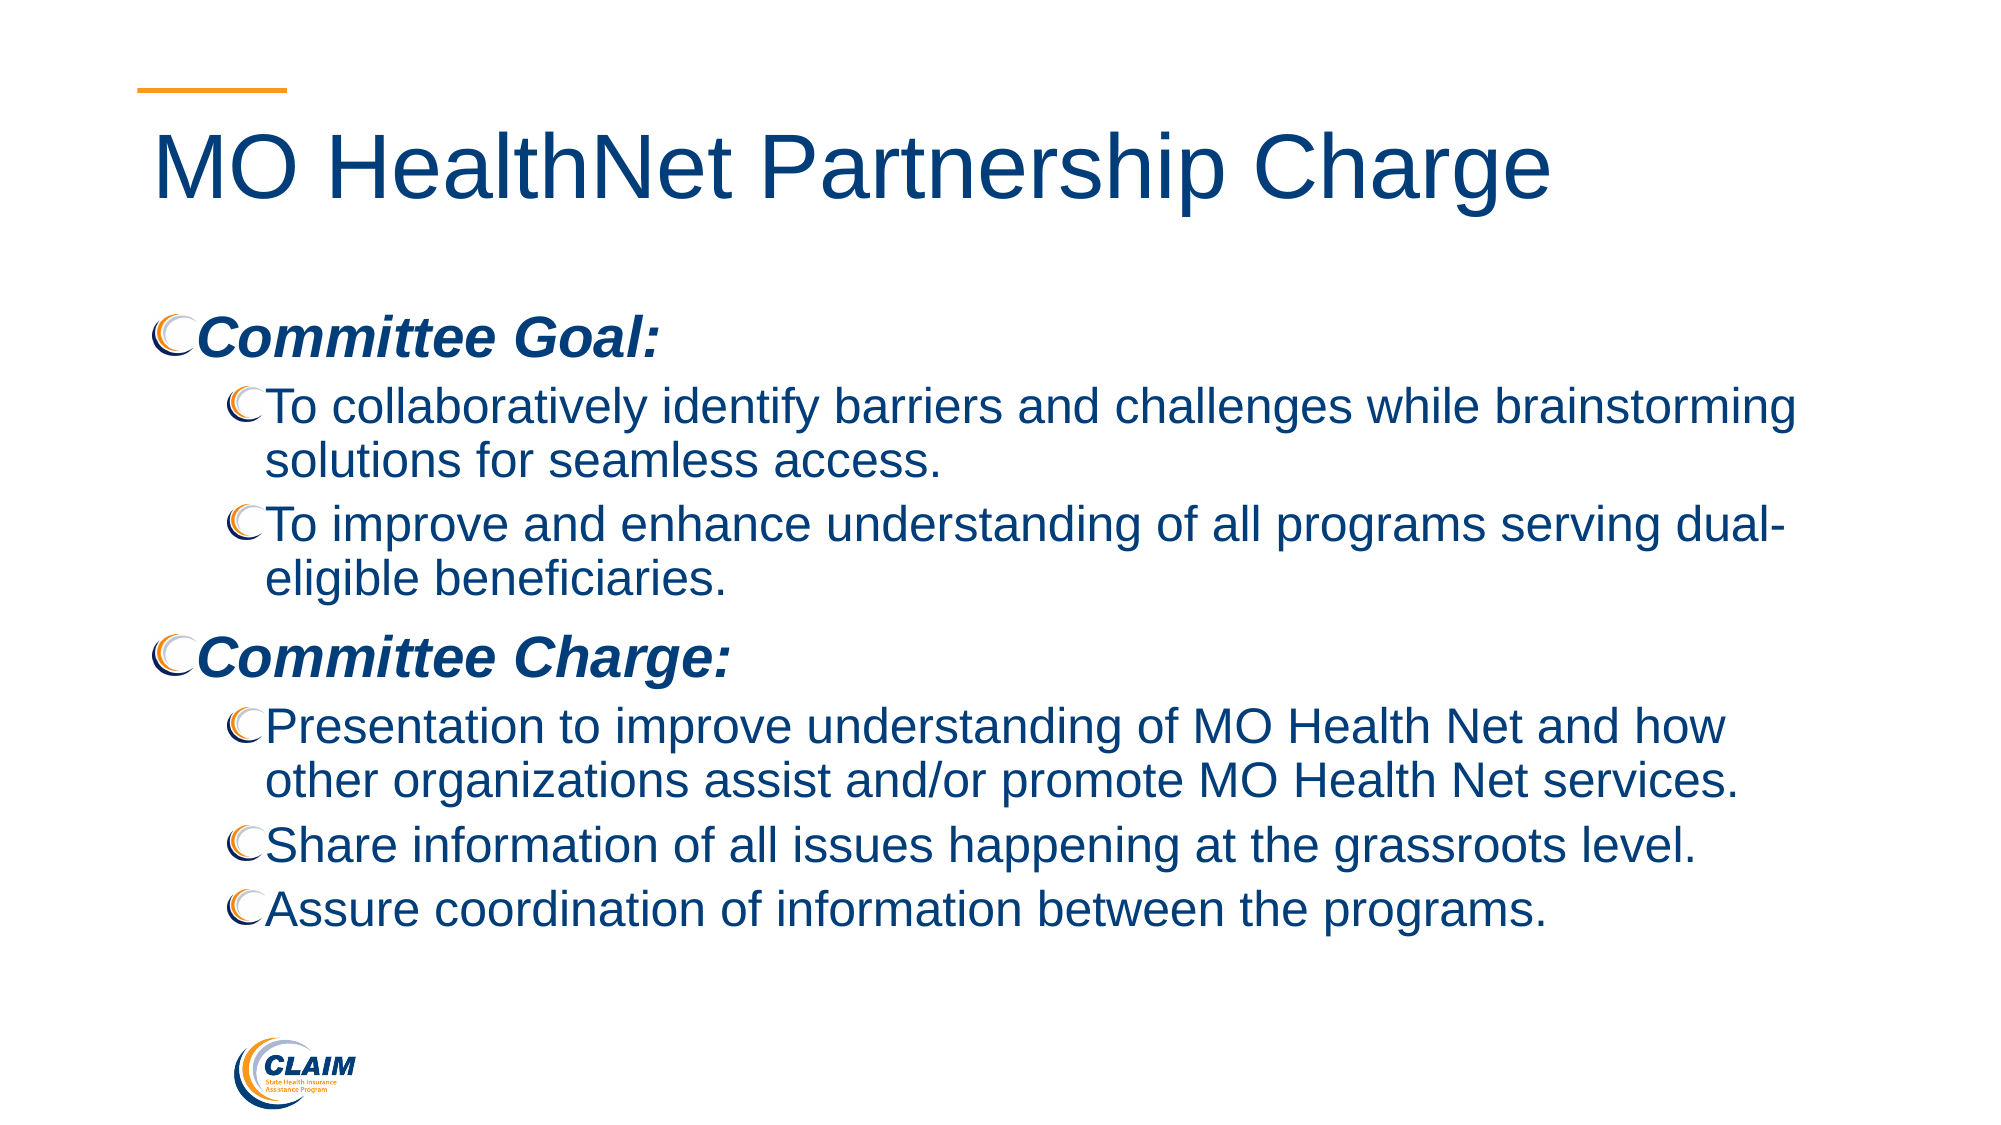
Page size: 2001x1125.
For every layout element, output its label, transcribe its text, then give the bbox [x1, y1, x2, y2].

picture [227, 504, 265, 540]
picture [227, 386, 265, 422]
title MO HealthNet Partnership Charge [137, 59, 1863, 278]
picture [227, 825, 265, 861]
list Committee Goal: To collaboratively identify barriers and challenges while brainstorming solutions for seamless access. To improve and enhance understanding of all programs serving dual-eligible beneficiaries. Committee Charge: Presentation to improve understanding of MO Health Net and how other organizations assist and/or promote MO Health Net services. Share information of all issues happening at the grassroots level. Assure coordination of information between the programs. [137, 299, 1863, 1014]
picture [208, 1016, 377, 1125]
picture [152, 314, 197, 356]
picture [227, 707, 265, 743]
picture [152, 634, 197, 676]
picture [227, 889, 265, 925]
